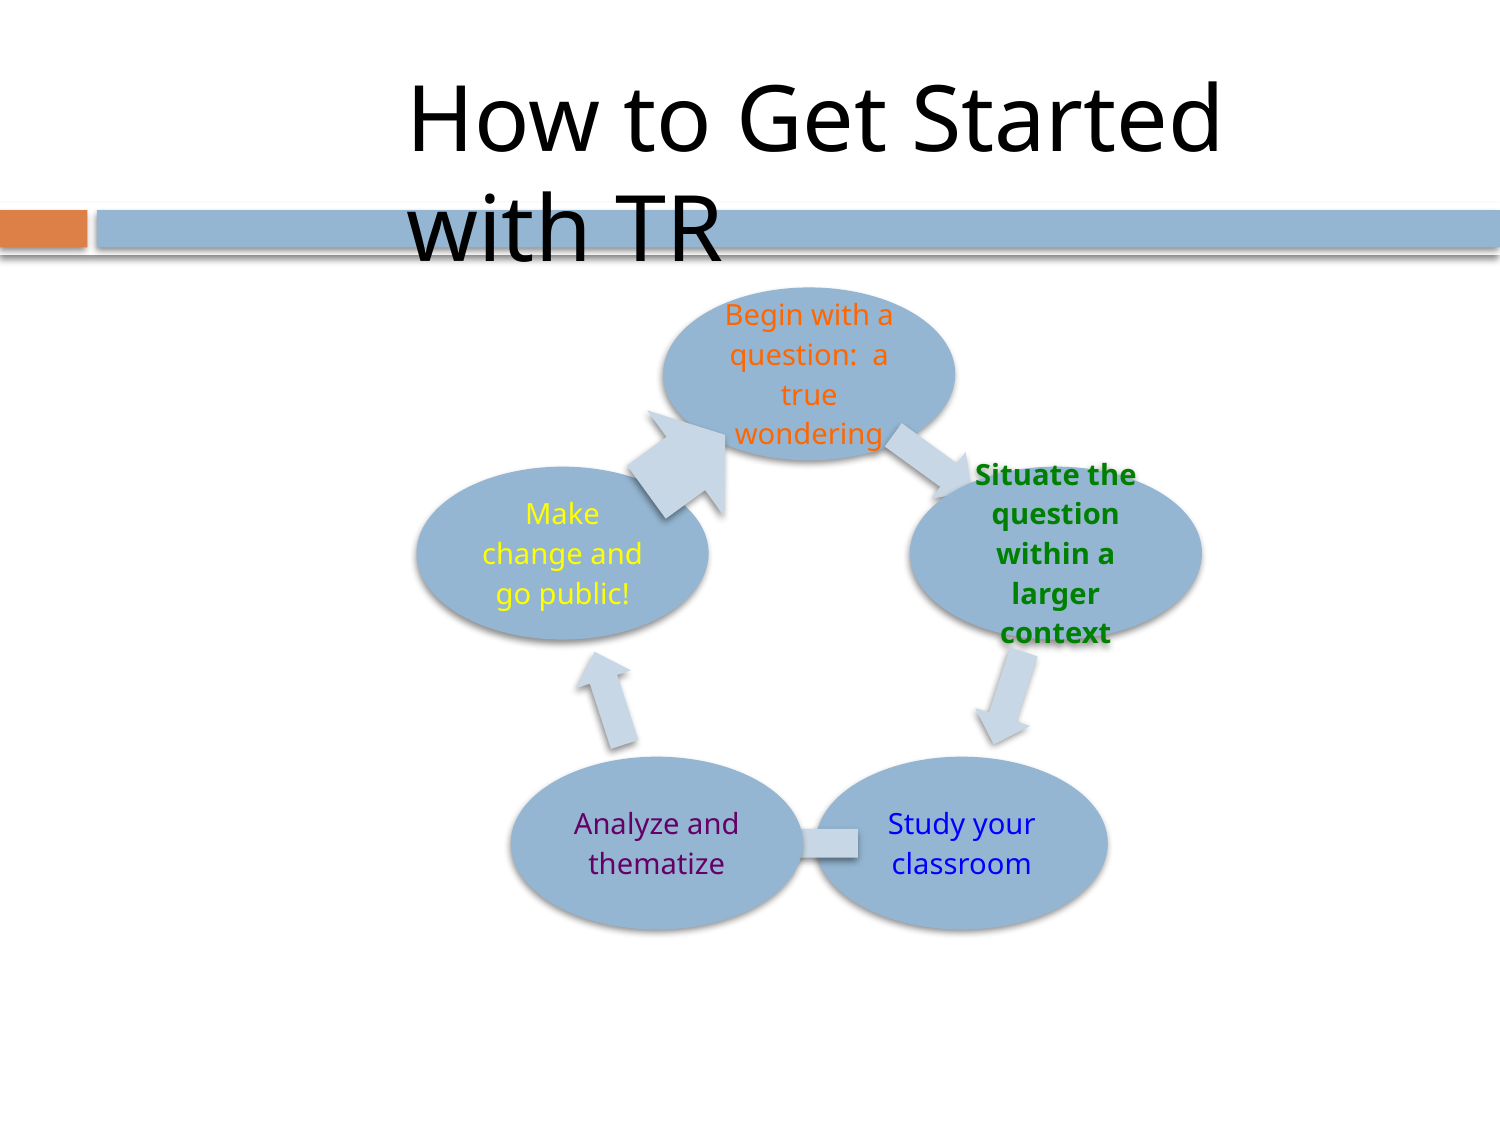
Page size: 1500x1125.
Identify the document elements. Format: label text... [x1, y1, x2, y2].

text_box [224, 287, 1394, 980]
text_box How to Get Started with TR [391, 52, 1436, 287]
